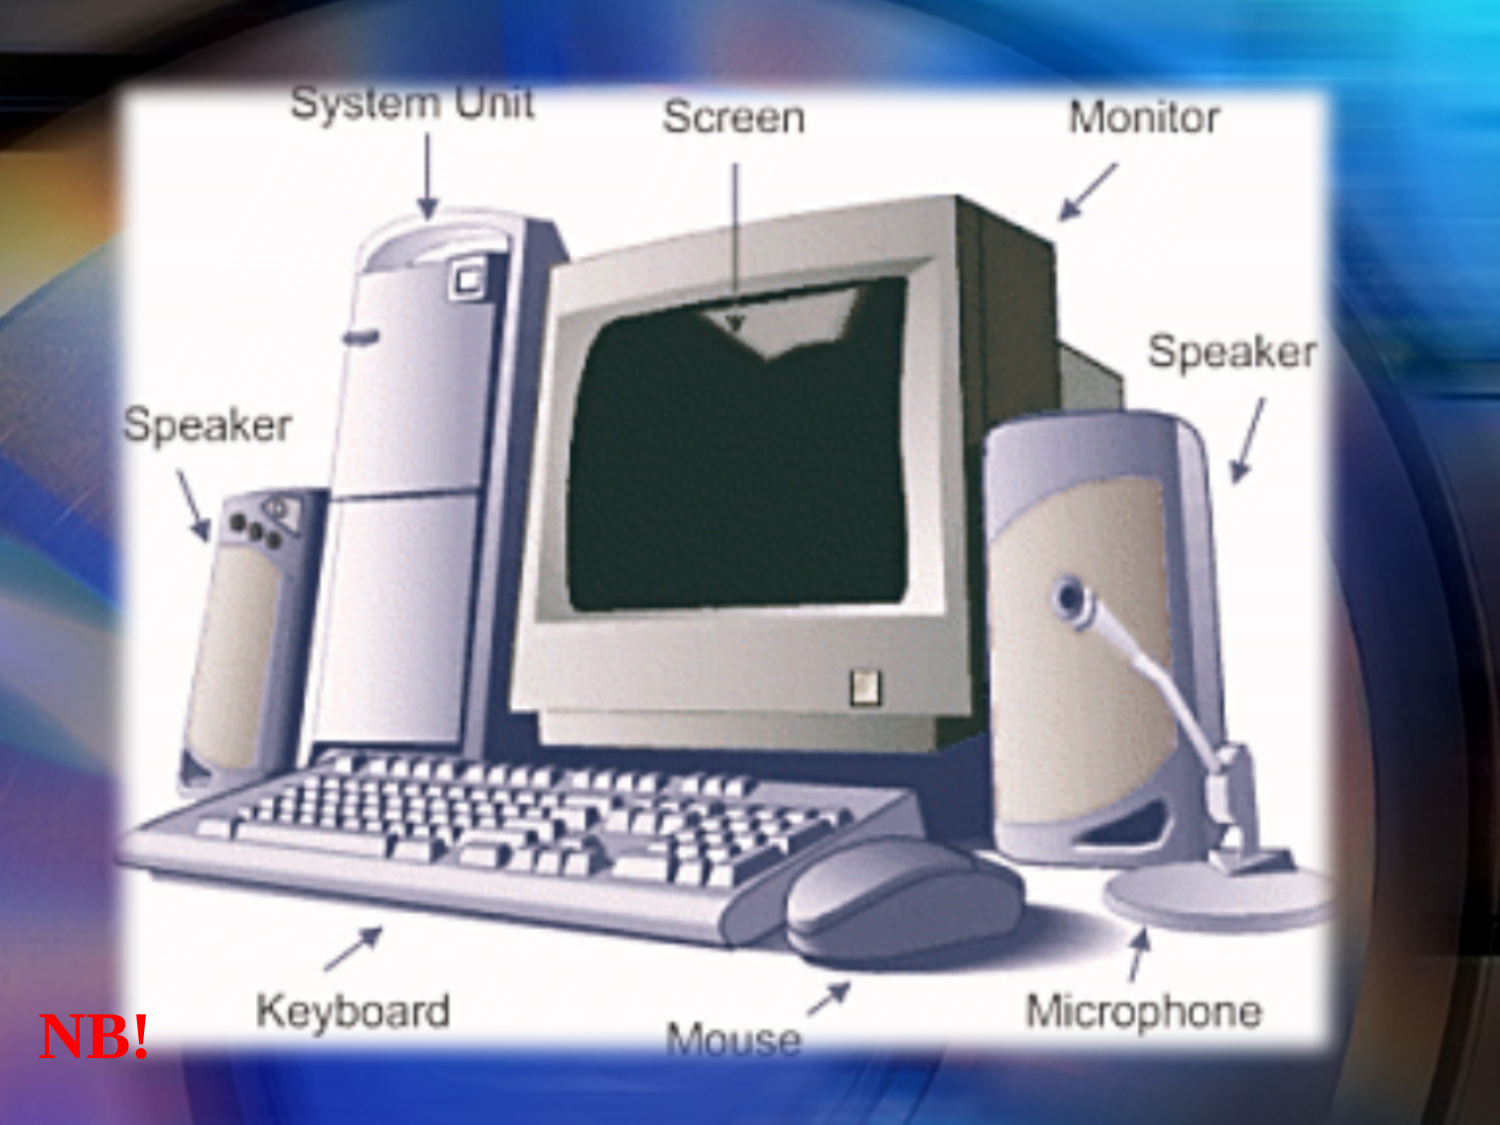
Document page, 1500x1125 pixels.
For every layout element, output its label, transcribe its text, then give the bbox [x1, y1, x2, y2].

text_box NB! [23, 984, 211, 1079]
picture [0, 0, 1500, 1125]
